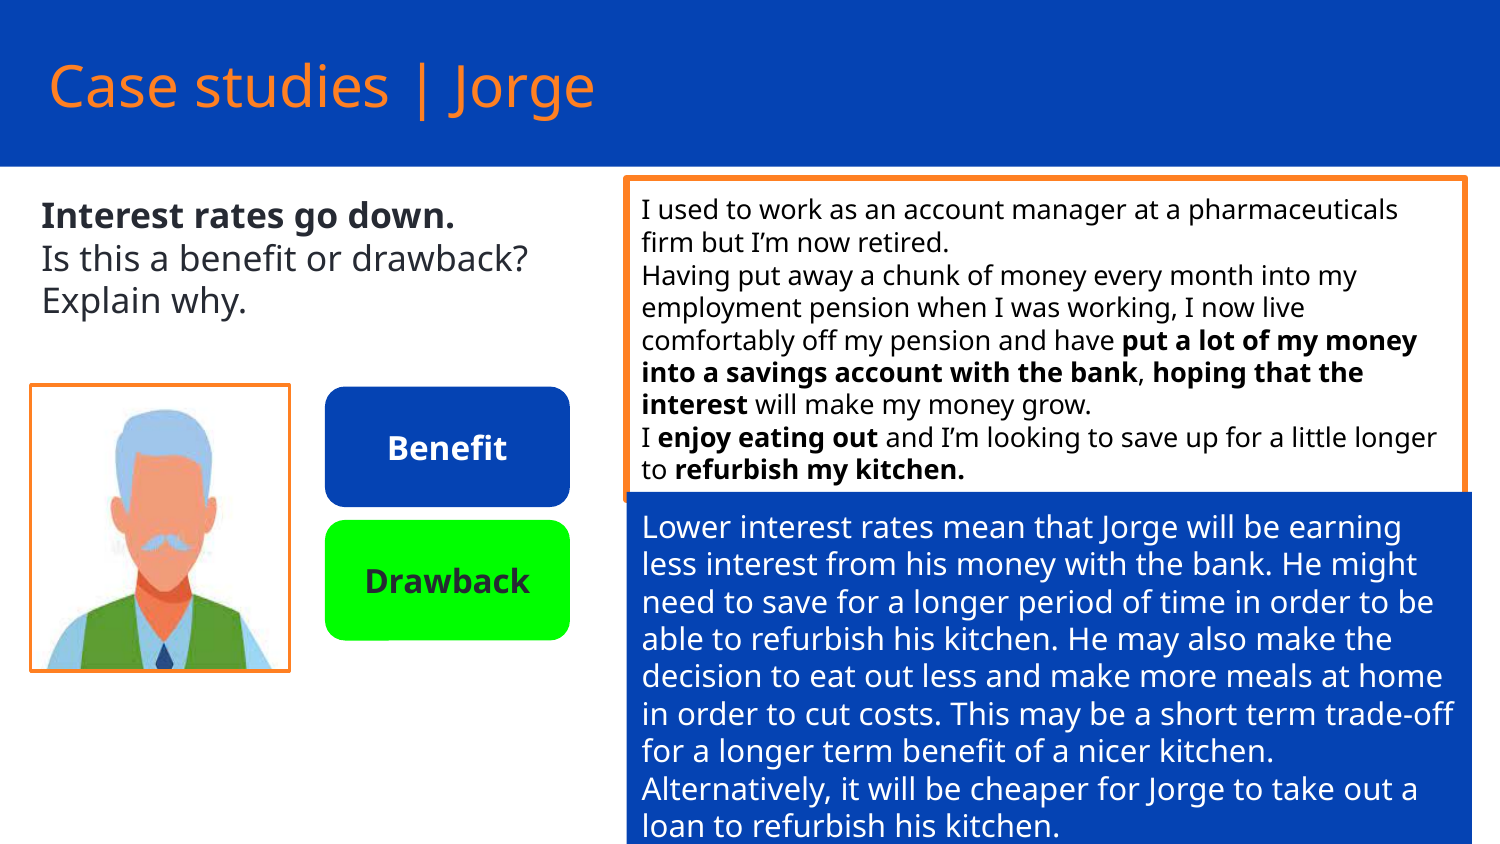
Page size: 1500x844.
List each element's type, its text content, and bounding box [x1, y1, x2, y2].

picture [31, 386, 288, 670]
text_box Benefit [324, 386, 570, 508]
text_box Lower interest rates mean that Jorge will be earning less interest from his money with the bank. He might need to save for a longer period of time in order to be able to refurbish his kitchen. He may also make the decision to eat out less and make more meals at home in order to cut costs. This may be a short term trade-off for a longer term benefit of a nicer kitchen. Alternatively, it will be cheaper for Jorge to take out a loan to refurbish his kitchen. [626, 491, 1472, 844]
text_box I used to work as an account manager at a pharmaceuticals firm but I’m now retired. Having put away a chunk of money every month into my employment pension when I was working, I now live comfortably off my pension and have put a lot of my money into a savings account with the bank, hoping that the interest will make my money grow. I enjoy eating out and I’m looking to save up for a little longer to refurbish my kitchen. [626, 177, 1466, 491]
text_box Interest rates go down. Is this a benefit or drawback? Explain why. [26, 178, 1456, 337]
text_box Case studies | Jorge [34, 41, 1346, 127]
text_box Drawback [324, 519, 570, 641]
